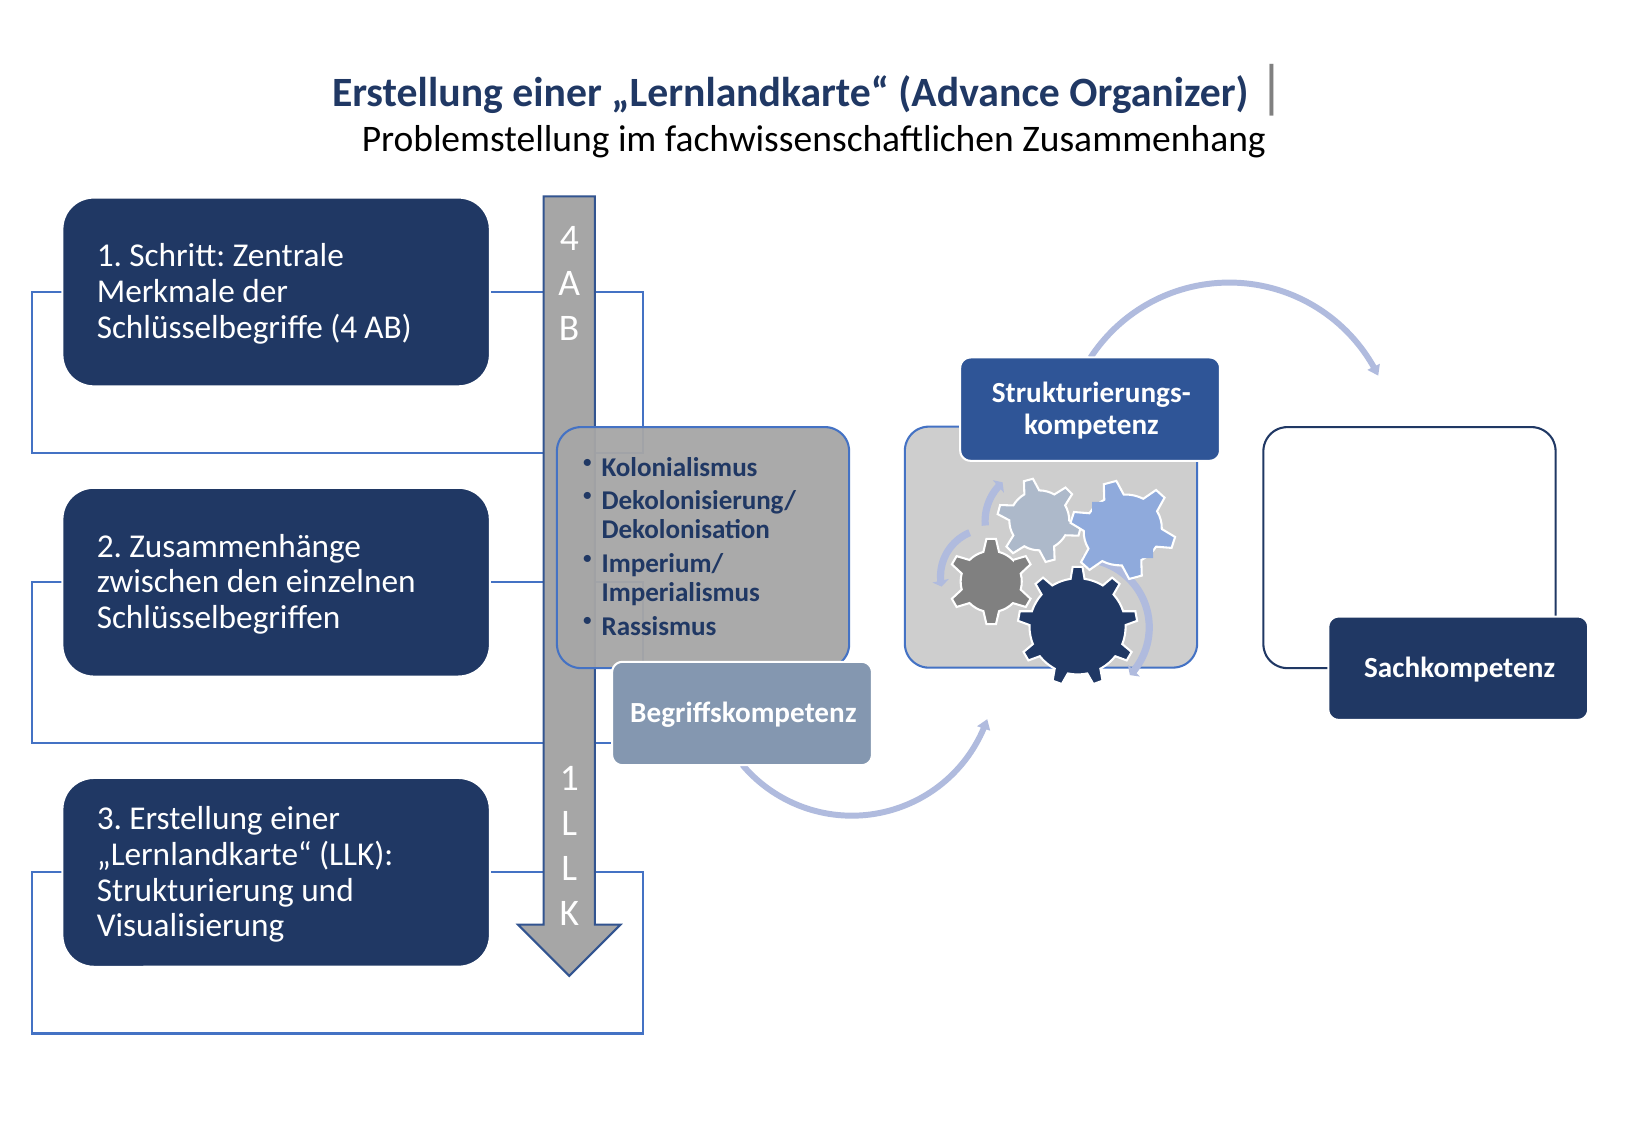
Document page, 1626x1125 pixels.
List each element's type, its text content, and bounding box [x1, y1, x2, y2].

title Erstellung einer „Lernlandkarte“ (Advance Organizer) | Problemstellung im fachwissenschaftlichen Zusammenhang [83, 30, 1546, 185]
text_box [556, 101, 1589, 994]
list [31, 196, 643, 1035]
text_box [850, 467, 1206, 687]
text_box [1068, 479, 1178, 581]
